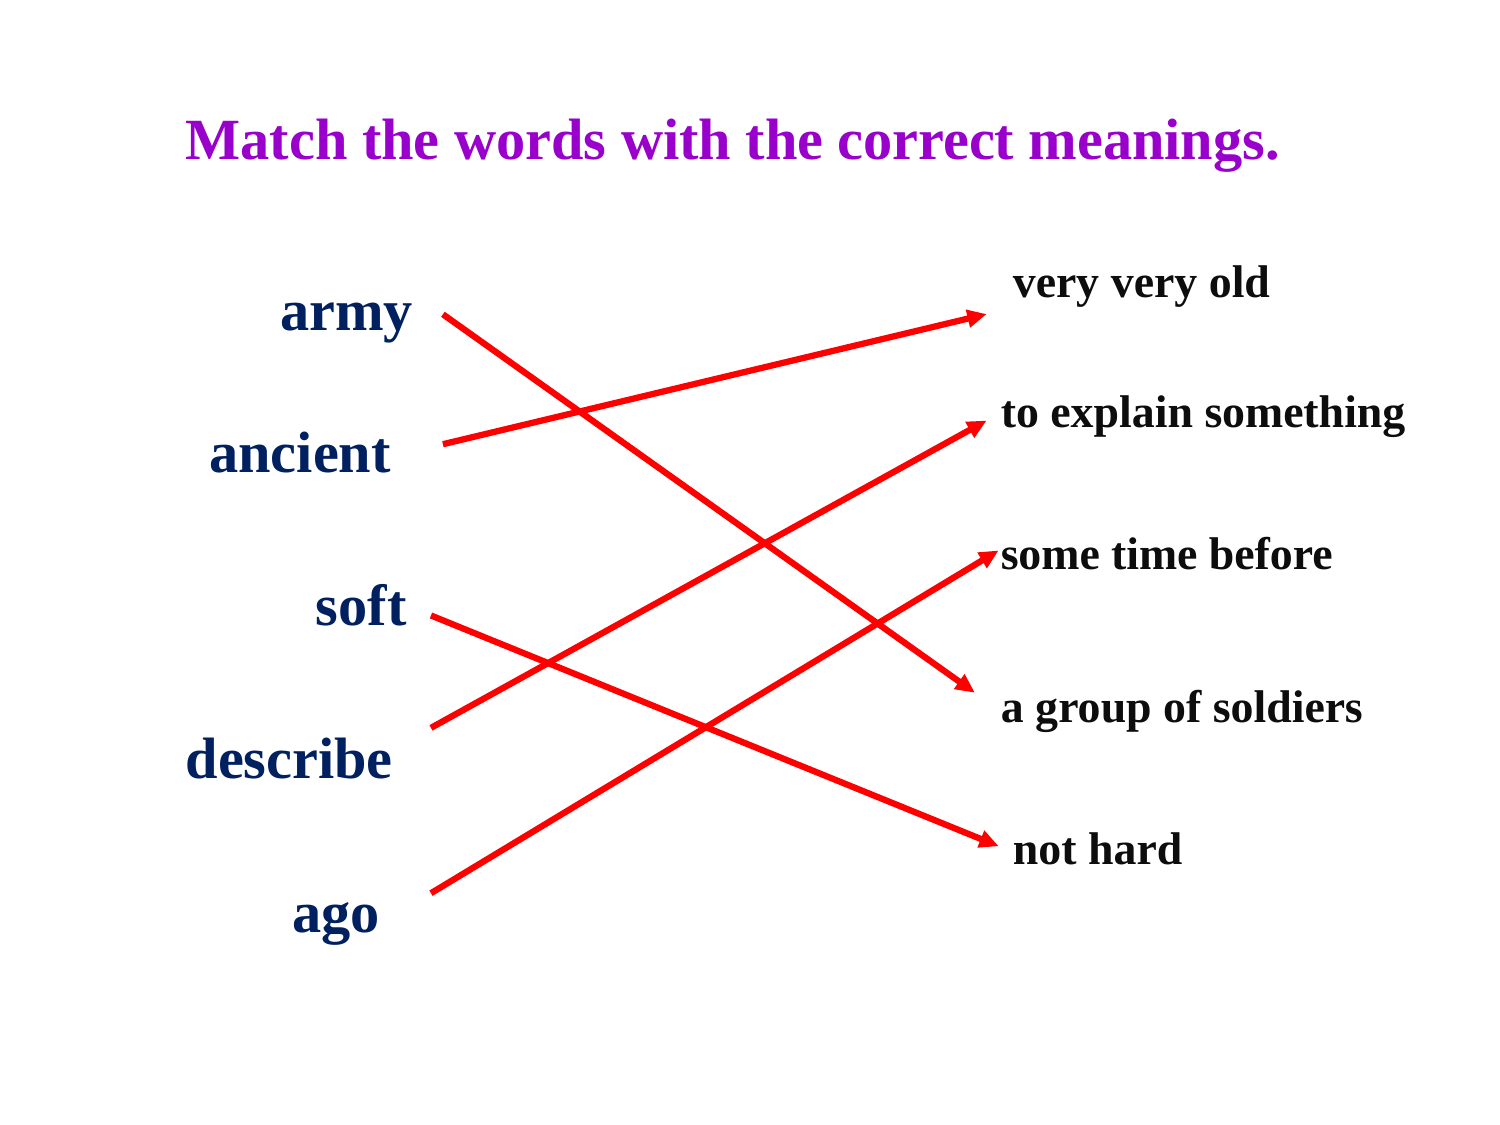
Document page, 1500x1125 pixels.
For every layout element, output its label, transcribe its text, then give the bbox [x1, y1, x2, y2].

text_box [878, 624, 975, 693]
text_box [442, 311, 987, 445]
text_box very very old [998, 244, 1294, 314]
text_box army [265, 243, 431, 350]
text_box a group of soldiers [986, 669, 1436, 740]
text_box [431, 420, 986, 728]
text_box ago [277, 846, 431, 952]
text_box to explain something [986, 374, 1436, 444]
text_box Match the words with the correct meanings. [171, 93, 1388, 179]
text_box describe [171, 692, 431, 799]
text_box ancient [194, 385, 431, 491]
text_box [707, 727, 998, 848]
text_box soft [301, 538, 431, 645]
text_box not hard [998, 811, 1235, 882]
text_box some time before [986, 516, 1436, 586]
